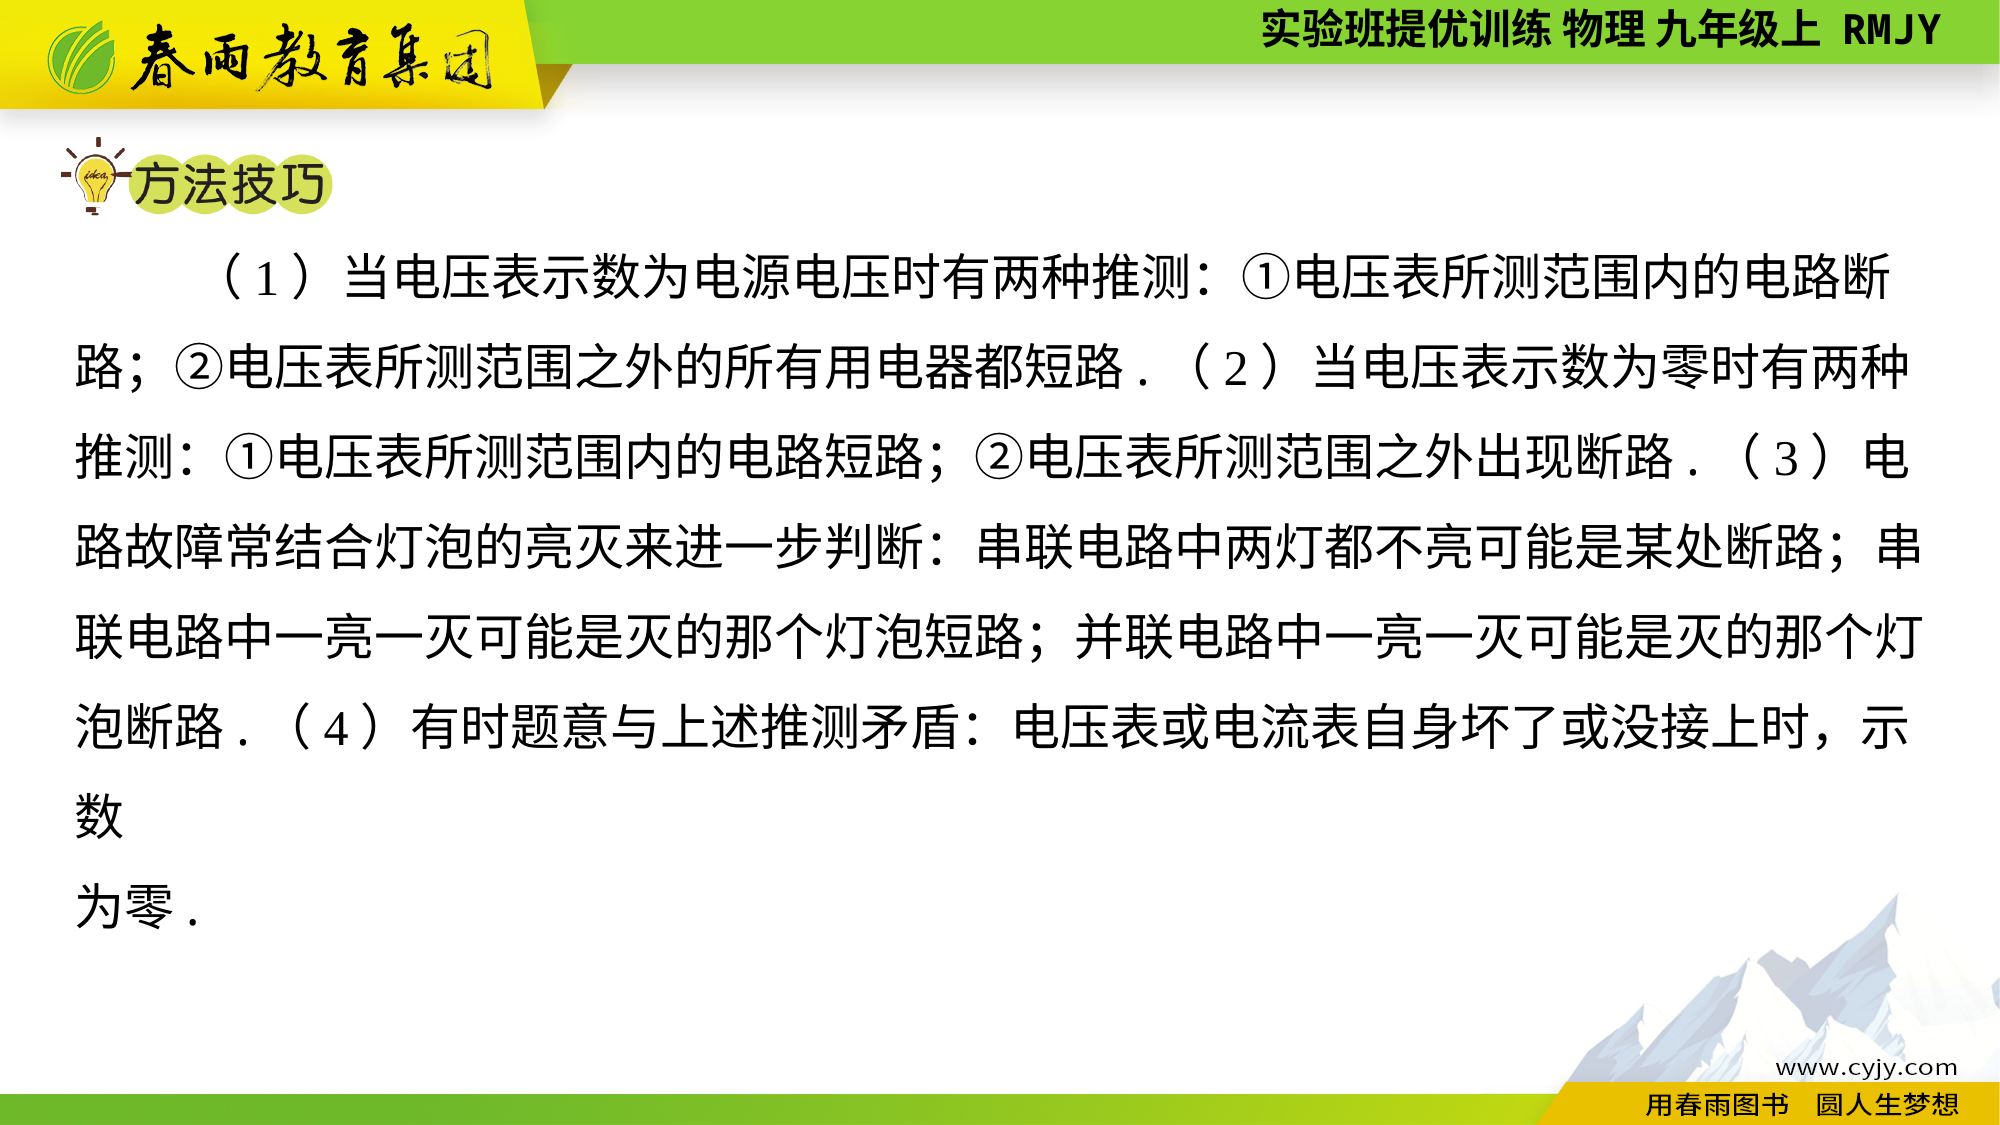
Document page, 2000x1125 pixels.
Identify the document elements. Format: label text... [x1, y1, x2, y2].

picture [0, 0, 2000, 1125]
list （1）当电压表示数为电源电压时有两种推测：①电压表所测范围内的电路断路；②电压表所测范围之外的所有用电器都短路.（2）当电压表示数为零时有两种推测：①电压表所测范围内的电路短路；②电压表所测范围之外出现断路.（3）电路故障常结合灯泡的亮灭来进一步判断：串联电路中两灯都不亮可能是某处断路；串联电路中一亮一灭可能是灭的那个灯泡短路；并联电路中一亮一灭可能是灭的那个灯泡断路.（4）有时题意与上述推测矛盾：电压表或电流表自身坏了或没接上时，示数 为零. [59, 208, 1944, 848]
